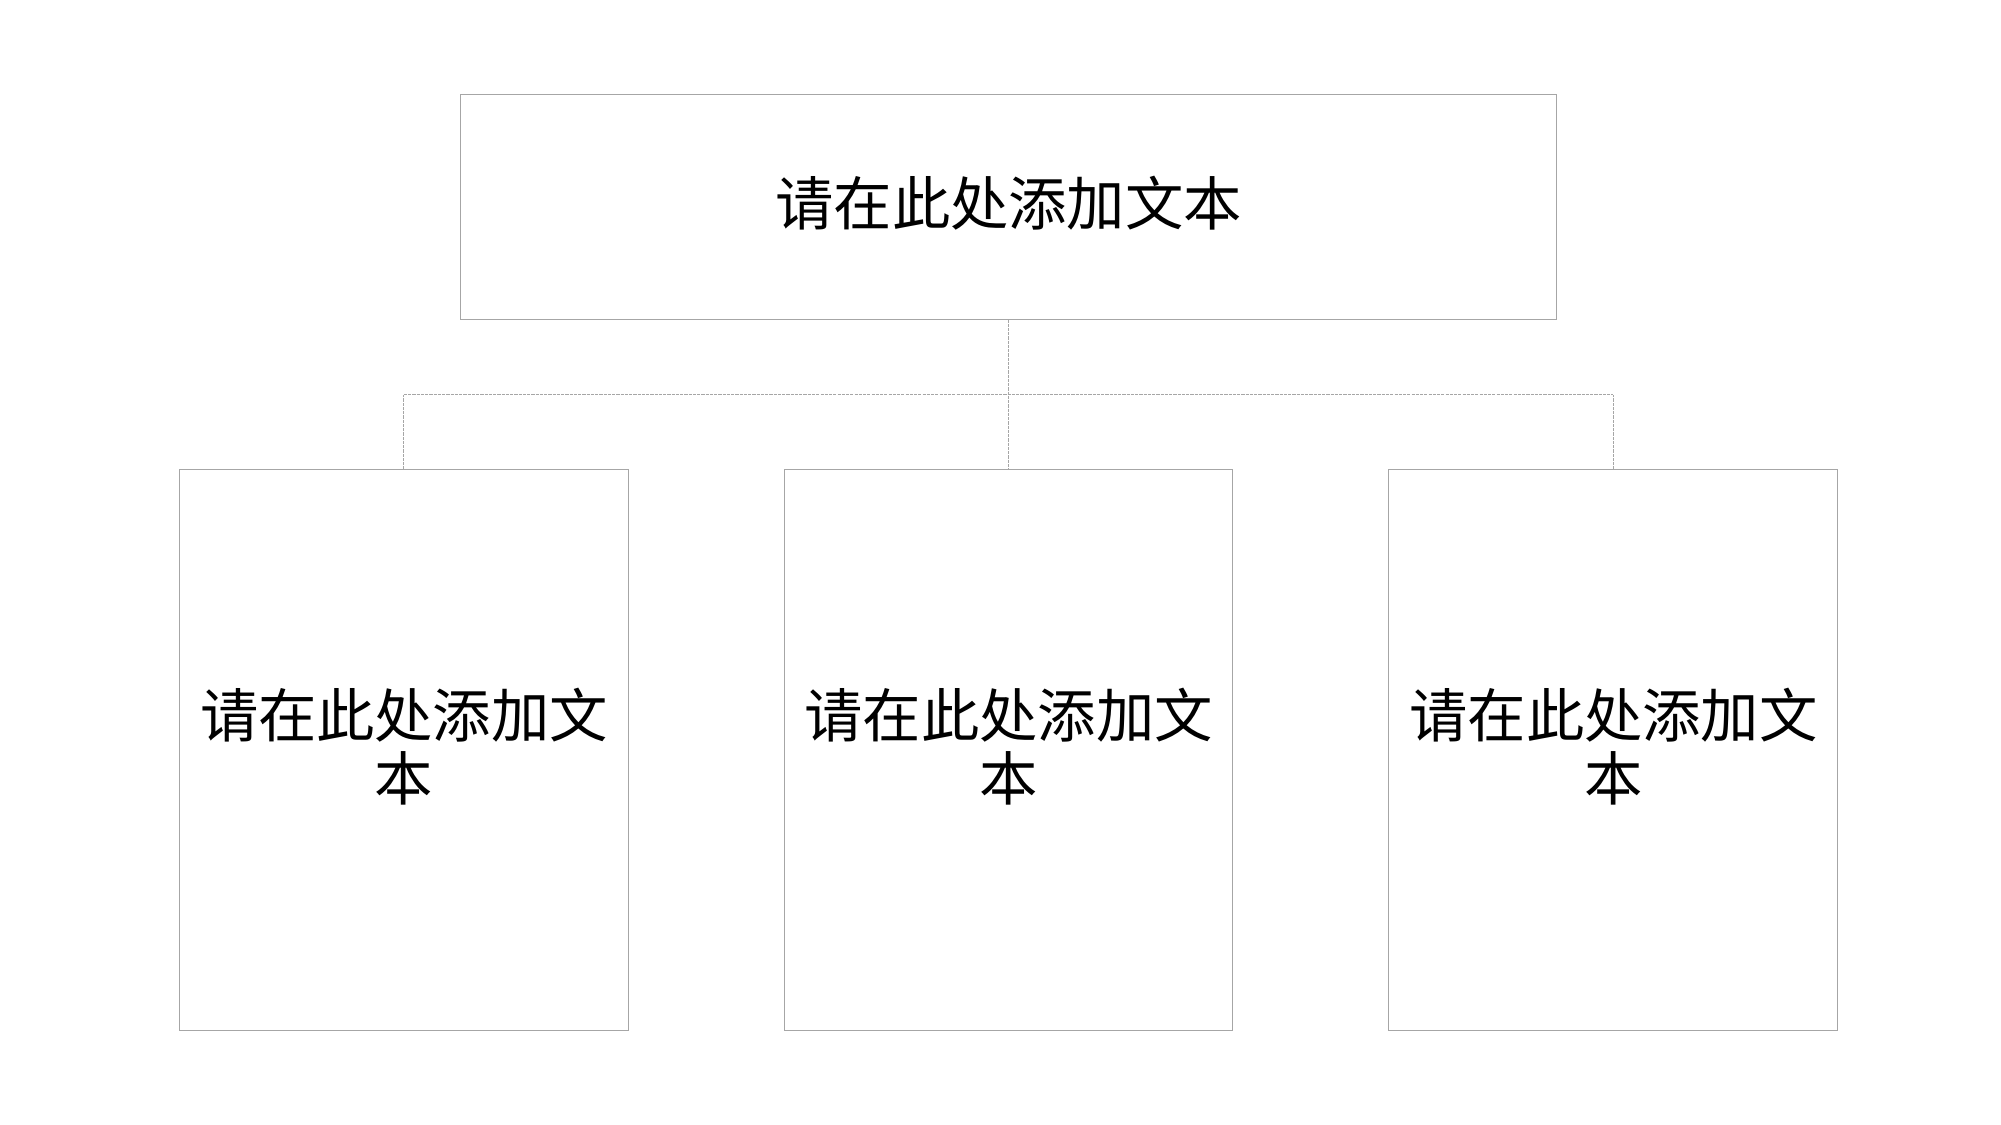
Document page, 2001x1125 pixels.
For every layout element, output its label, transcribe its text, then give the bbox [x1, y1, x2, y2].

text_box 请在此处添加文本 [460, 94, 1557, 320]
text_box 请在此处添加文本 [784, 469, 1233, 1031]
text_box 请在此处添加文本 [1388, 469, 1838, 1031]
text_box 请在此处添加文本 [179, 469, 629, 1031]
